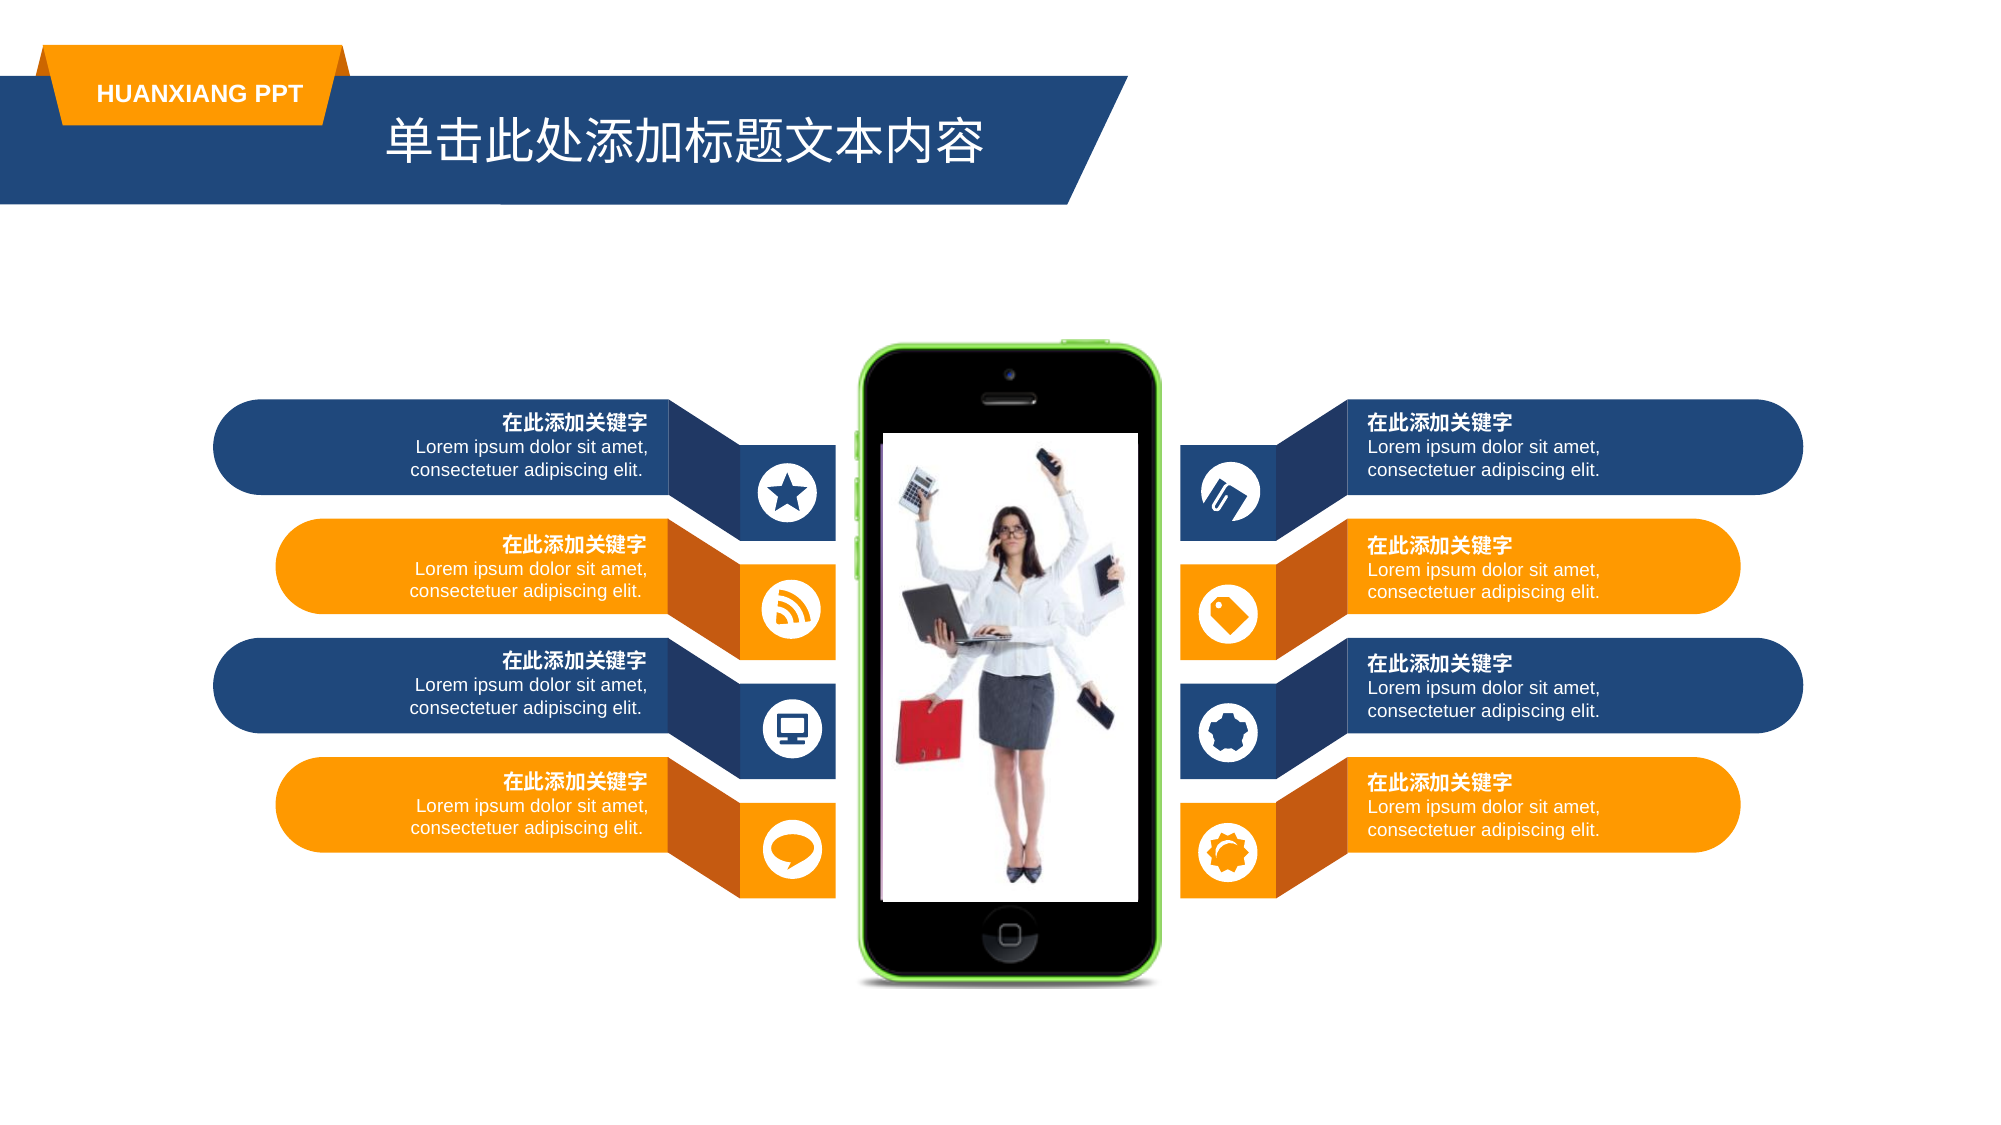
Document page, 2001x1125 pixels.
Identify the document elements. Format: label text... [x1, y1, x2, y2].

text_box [762, 699, 823, 759]
text_box [1348, 398, 1805, 497]
text_box [1275, 755, 1349, 901]
text_box [1179, 802, 1275, 899]
text_box 在此添加关键字 Lorem ipsum dolor sit amet, consectetuer adipiscing elit. [1347, 640, 1706, 731]
text_box 在此添加关键字 Lorem ipsum dolor sit amet, consectetuer adipiscing elit. [334, 399, 668, 490]
text_box [1348, 517, 1742, 616]
text_box [1179, 563, 1275, 661]
text_box [35, 47, 48, 74]
picture [854, 339, 1162, 989]
text_box 在此添加关键字 Lorem ipsum dolor sit amet, consectetuer adipiscing elit. [309, 521, 668, 612]
text_box [1198, 703, 1258, 763]
text_box [666, 755, 741, 901]
text_box HUANXIANG PPT [57, 69, 343, 115]
text_box 在此添加关键字 Lorem ipsum dolor sit amet, consectetuer adipiscing elit. [310, 758, 669, 849]
text_box [762, 819, 823, 879]
text_box 在此添加关键字 Lorem ipsum dolor sit amet, consectetuer adipiscing elit. [1347, 400, 1706, 490]
text_box [274, 517, 667, 616]
text_box [1179, 444, 1275, 542]
text_box [59, 115, 326, 127]
text_box [1349, 755, 1742, 854]
text_box [338, 47, 351, 74]
text_box [212, 636, 668, 735]
text_box [1179, 683, 1275, 780]
text_box [212, 398, 668, 497]
text_box [742, 683, 837, 780]
text_box 在此添加关键字 Lorem ipsum dolor sit amet, consectetuer adipiscing elit. [1347, 522, 1706, 613]
text_box [666, 516, 741, 662]
text_box [741, 563, 837, 661]
text_box 单击此处添加标题文本内容 [364, 99, 1006, 180]
text_box [667, 397, 742, 543]
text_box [1198, 584, 1258, 644]
text_box [741, 802, 837, 899]
text_box [41, 43, 344, 107]
text_box [1349, 636, 1805, 735]
text_box [274, 755, 666, 854]
text_box [666, 635, 742, 782]
text_box [742, 444, 837, 542]
text_box 在此添加关键字 Lorem ipsum dolor sit amet, consectetuer adipiscing elit. [1347, 759, 1706, 850]
text_box [0, 74, 1130, 206]
text_box [1275, 635, 1349, 782]
text_box [1275, 516, 1349, 662]
text_box [1201, 461, 1261, 521]
text_box [757, 463, 817, 523]
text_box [1198, 822, 1258, 883]
text_box [761, 579, 821, 639]
text_box [1275, 397, 1349, 543]
text_box 在此添加关键字 Lorem ipsum dolor sit amet, consectetuer adipiscing elit. [309, 638, 668, 729]
